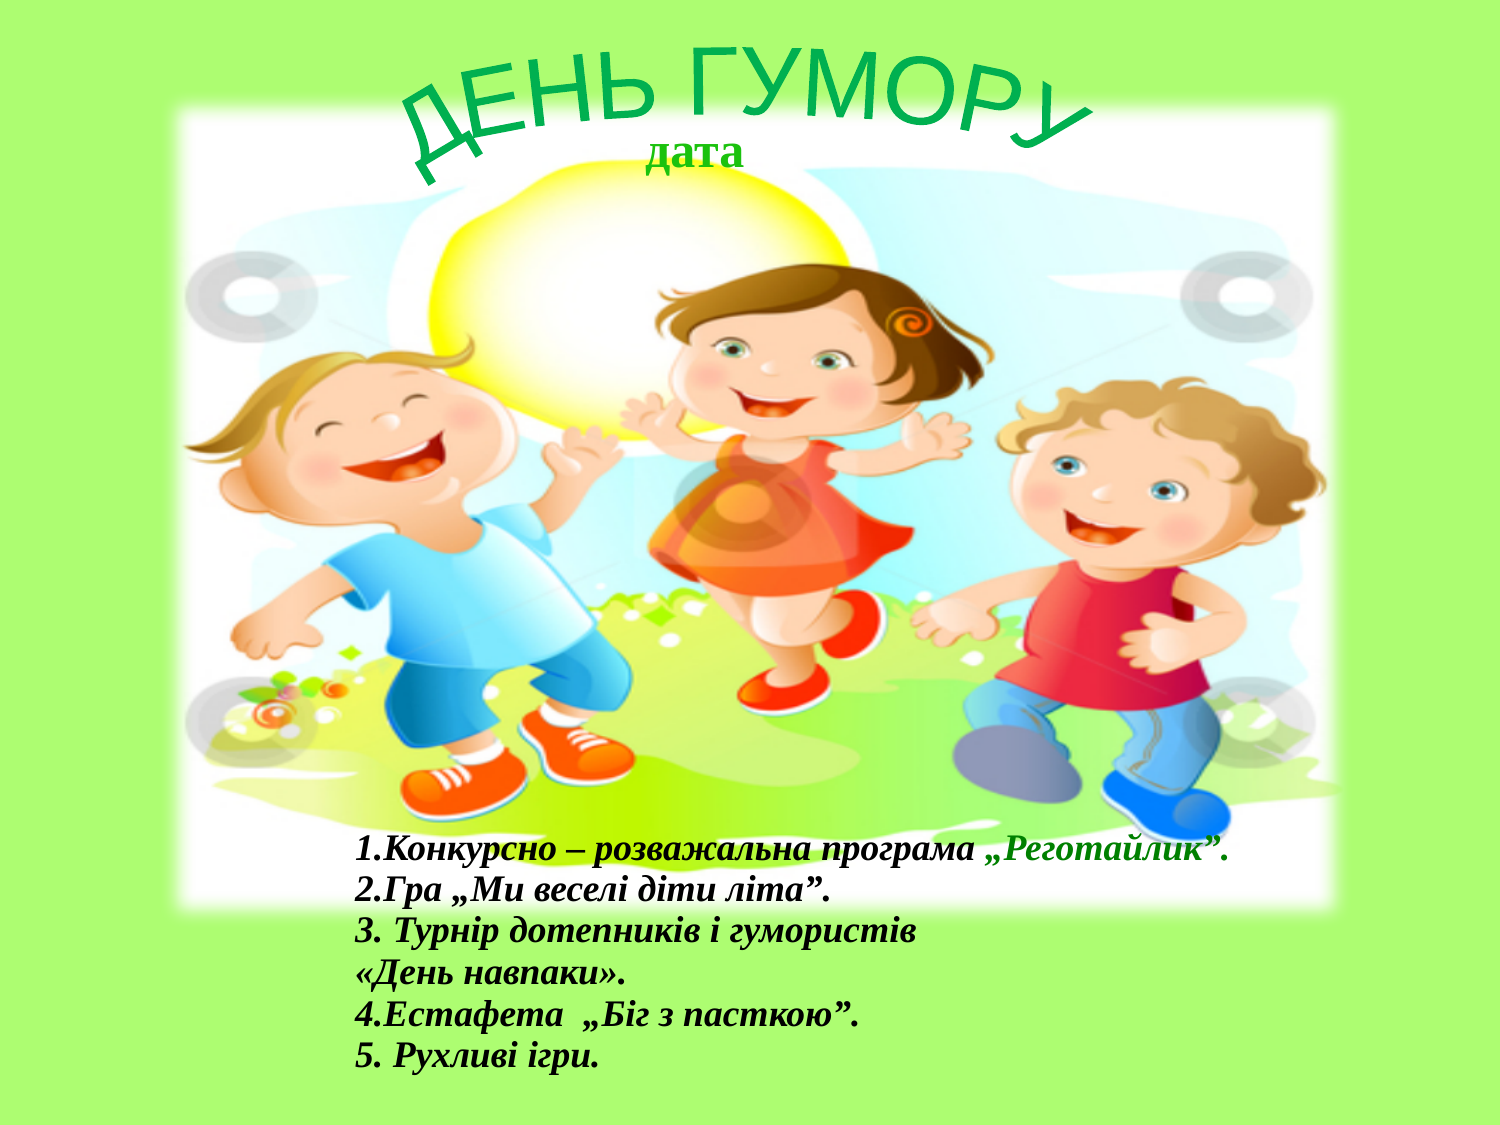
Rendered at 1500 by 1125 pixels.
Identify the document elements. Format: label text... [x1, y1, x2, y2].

picture [159, 89, 1353, 929]
table_header 1.Конкурсно – розважальна програма „Реготайлик”. 2.Гра „Ми веселі діти літа”. 3. Турнір дотепників і гумористів «День навпаки». 4.Естафета „Біг з пасткою”. 5. Рухливі ігри. [337, 937, 1337, 1080]
